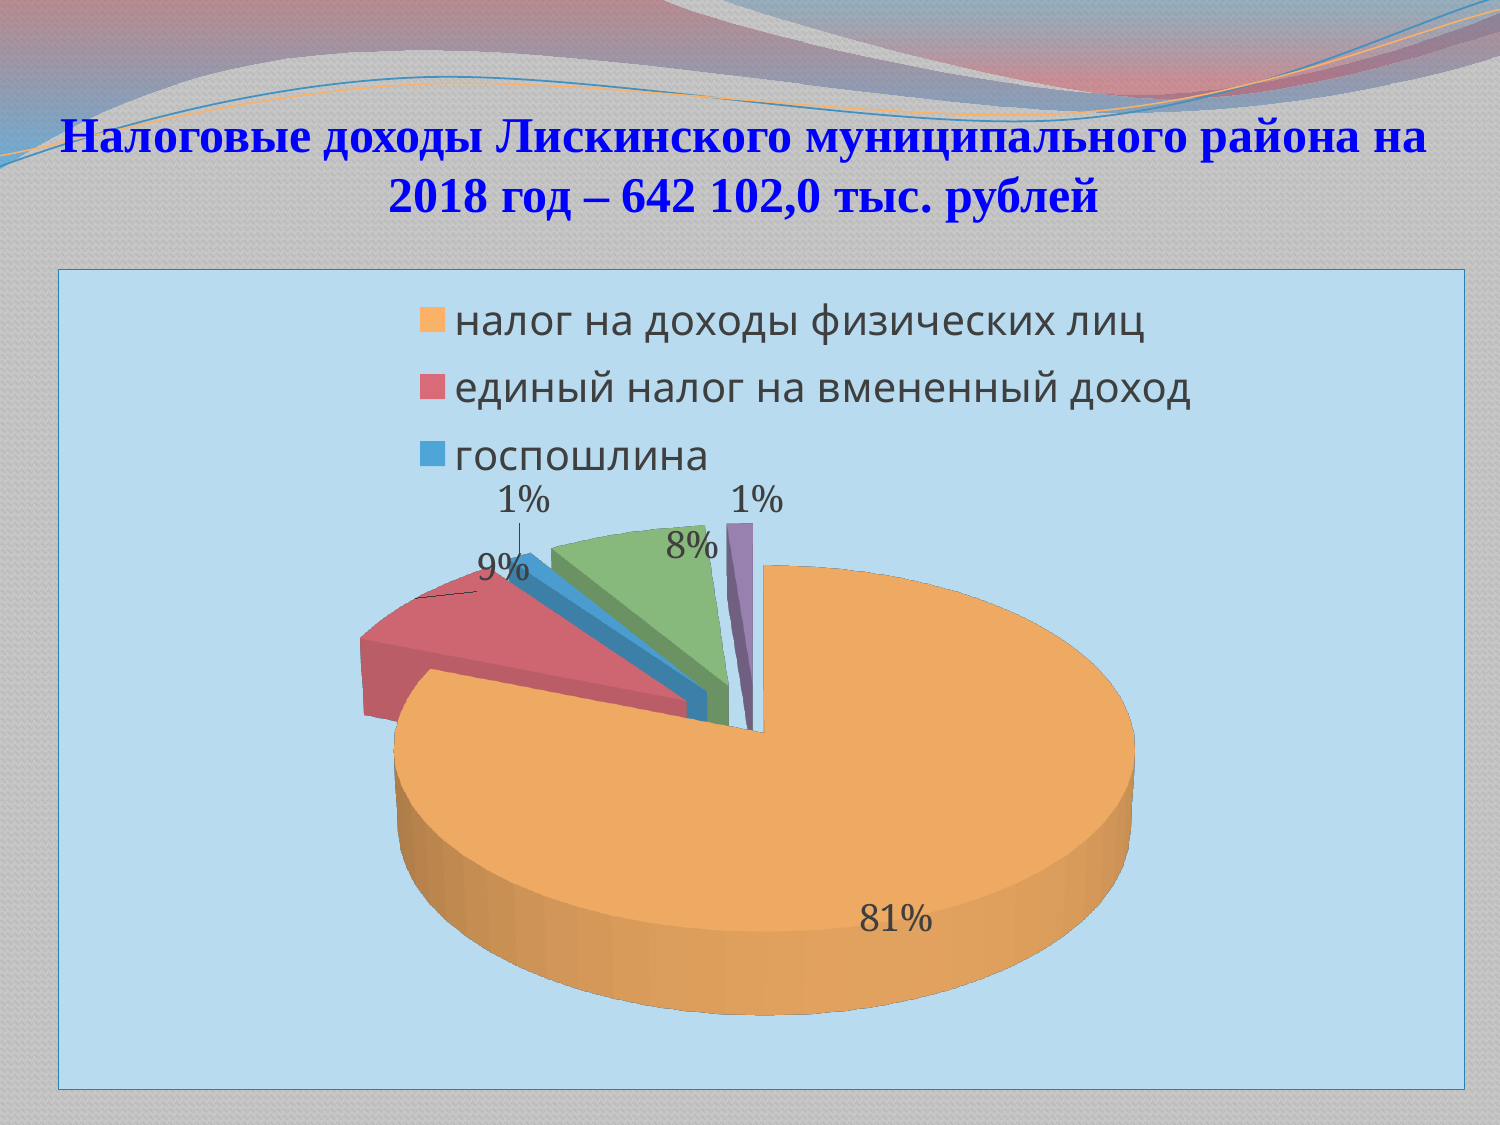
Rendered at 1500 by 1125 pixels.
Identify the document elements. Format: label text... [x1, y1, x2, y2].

chart [58, 269, 1466, 1091]
title Налоговые доходы Лискинского муниципального района на 2018 год – 642 102,0 тыс. рублей [58, 82, 1430, 223]
